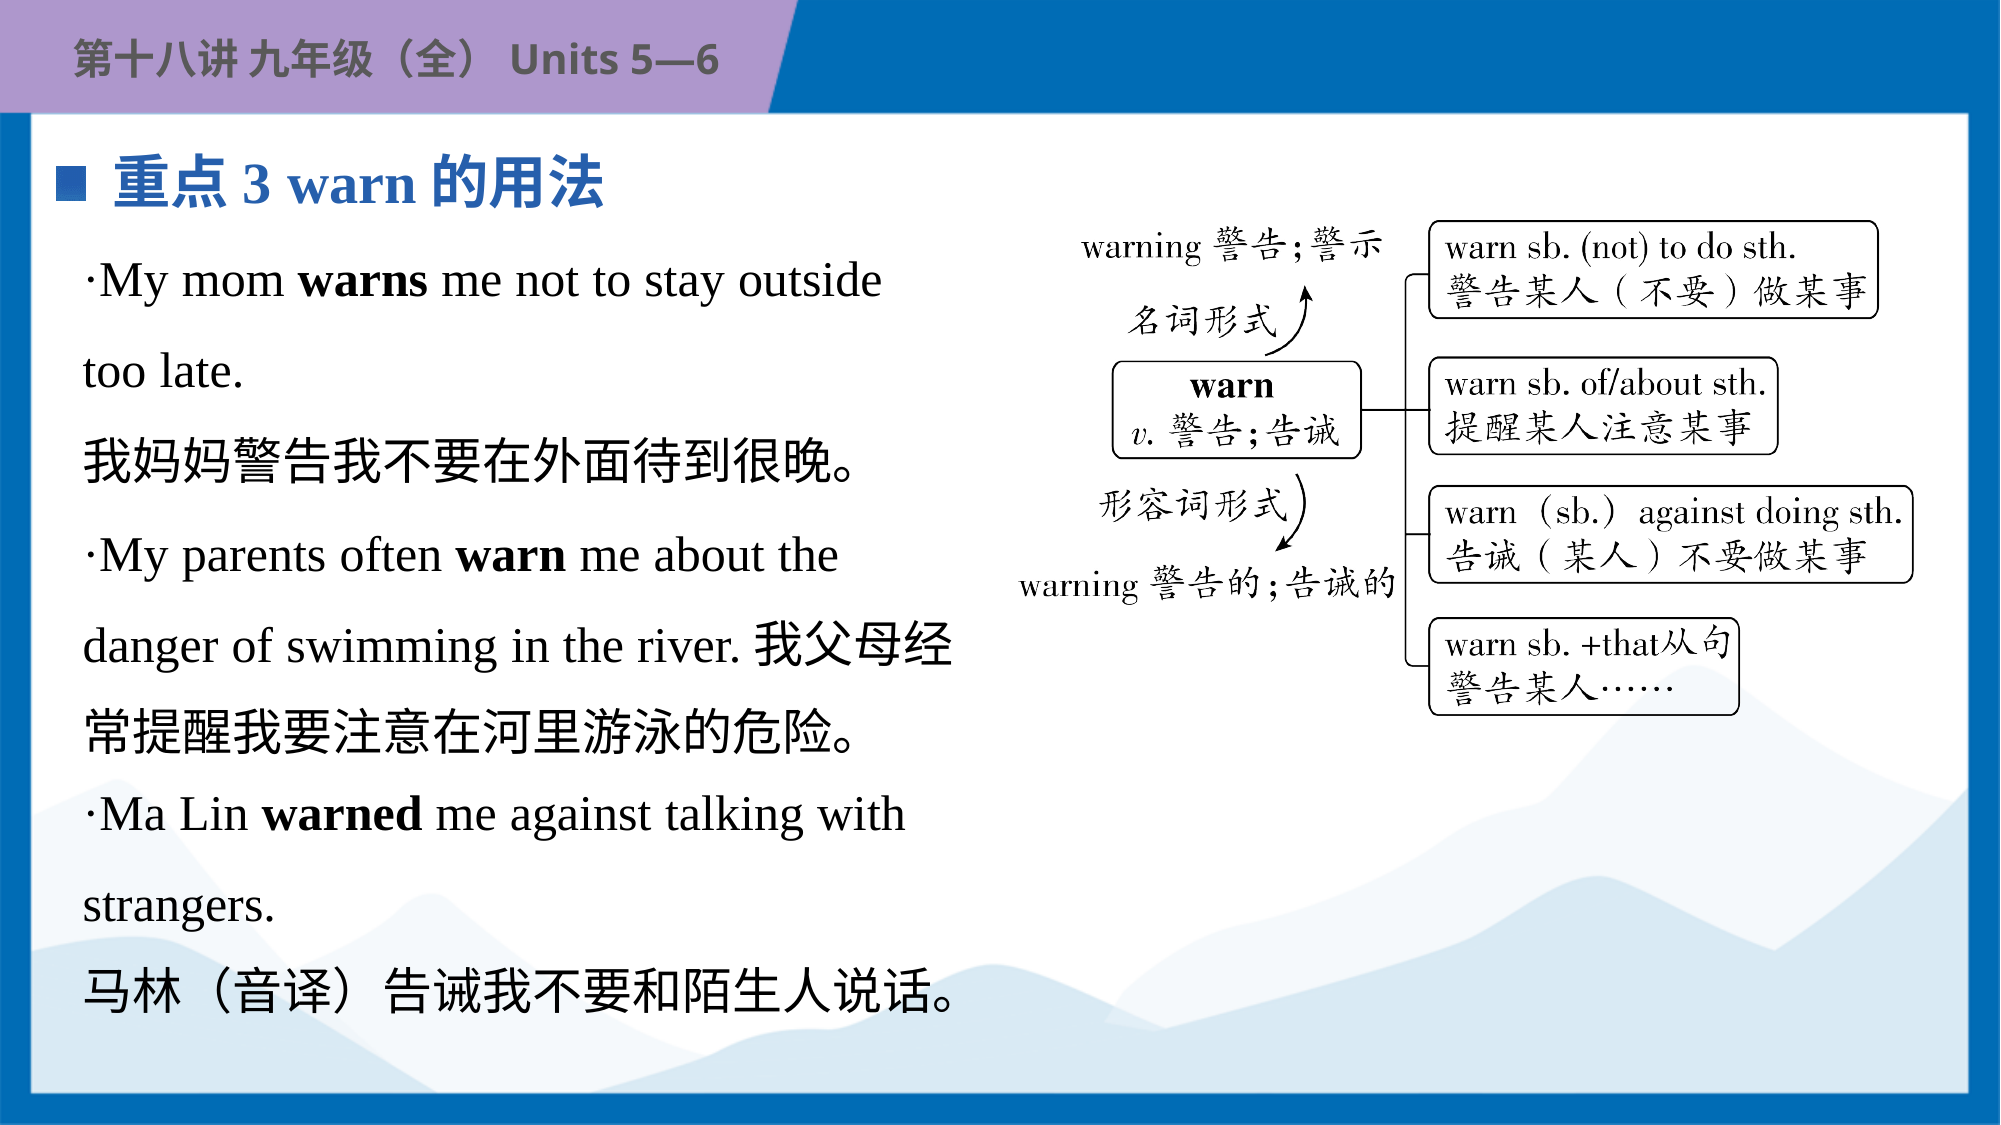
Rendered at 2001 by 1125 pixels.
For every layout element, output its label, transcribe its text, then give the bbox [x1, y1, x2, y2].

text_box 重点3 warn的用法 [112, 144, 1917, 215]
text_box ·My mom warns me not to stay outside too late. 我妈妈警告我不要在外面待到很晚。 ·My parents often warn me about the danger of swimming in the river.我父母经 常提醒我要注意在河里游泳的危险。 [82, 214, 1001, 748]
text_box ·Ma Lin warned me against talking with strangers. 马林（音译）告诫我不要和陌生人说话。 [82, 748, 1918, 1010]
picture [0, 0, 2000, 1125]
